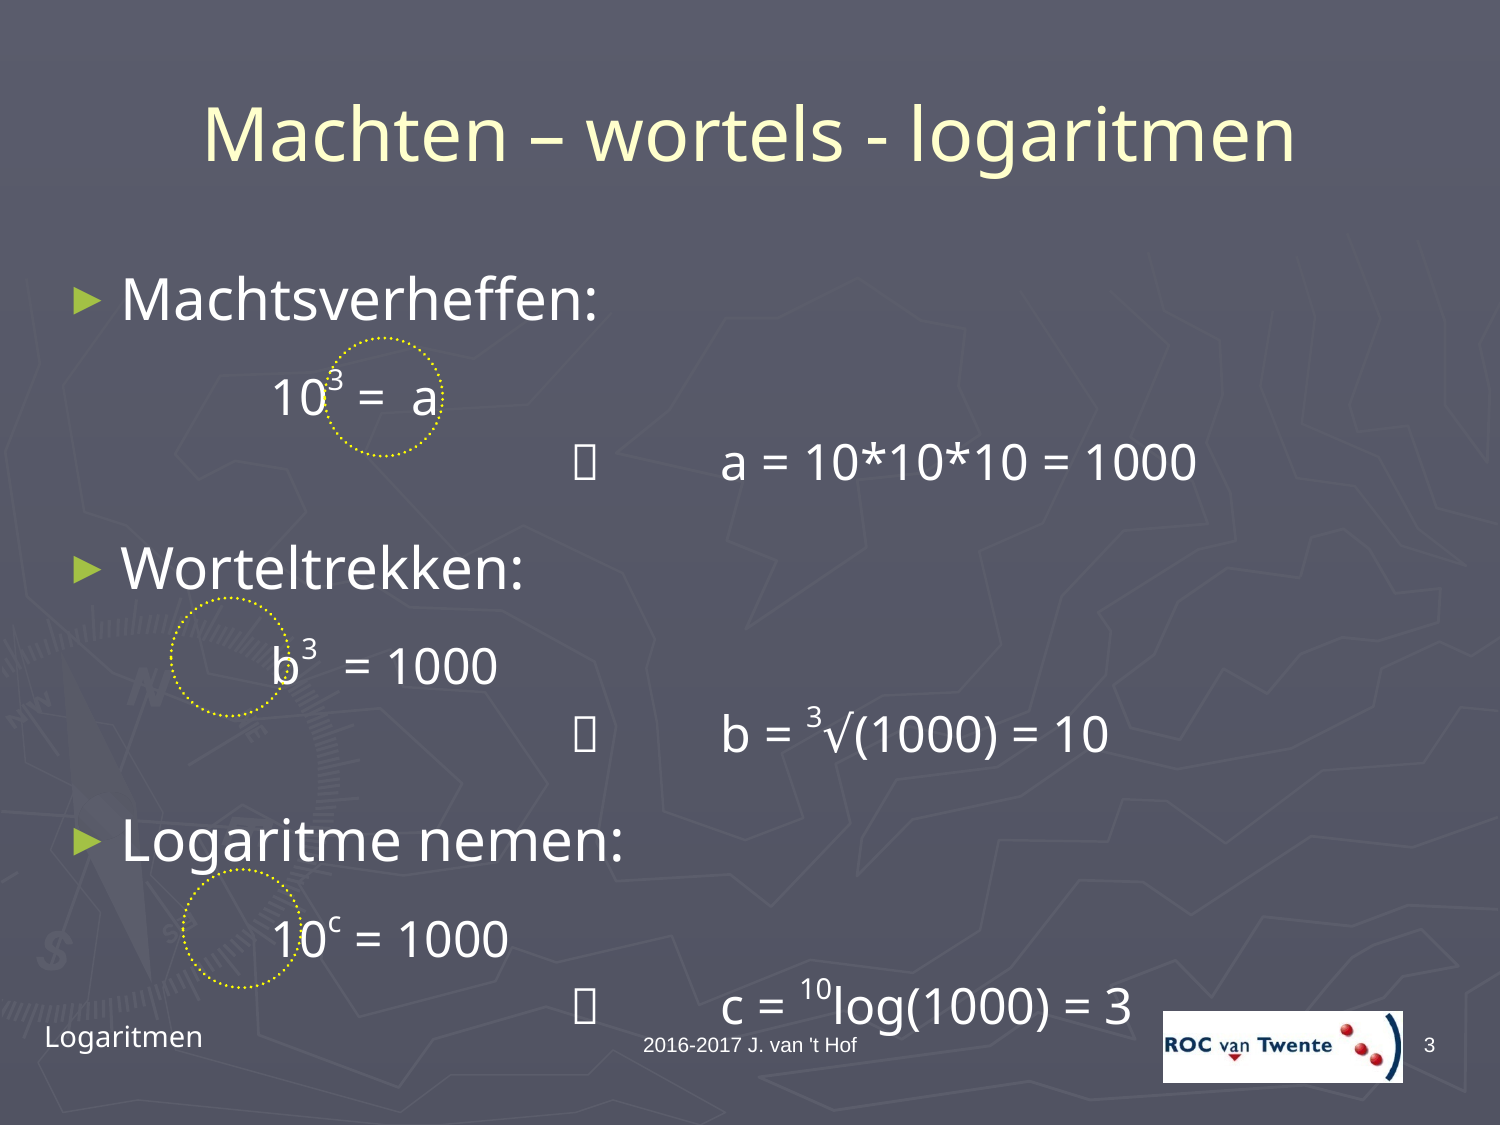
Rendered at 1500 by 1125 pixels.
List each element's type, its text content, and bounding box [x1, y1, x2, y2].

picture [1163, 1011, 1403, 1083]
title Machten – wortels - logaritmen [49, 37, 1451, 226]
text_box [183, 869, 302, 988]
text_box Logaritmen [29, 1011, 467, 1062]
slide_number 3 [1074, 1024, 1451, 1103]
list Machtsverheffen: 103 = a  a = 10*10*10 = 1000 Worteltrekken: b3 = 1000  b = 3√(1000) = 10 Logaritme nemen: 10c = 1000  c = 10log(1000) = 3 [49, 262, 1451, 1001]
text_box [324, 337, 443, 457]
footer 2016-2017 J. van 't Hof [512, 1024, 988, 1103]
text_box [171, 597, 290, 717]
